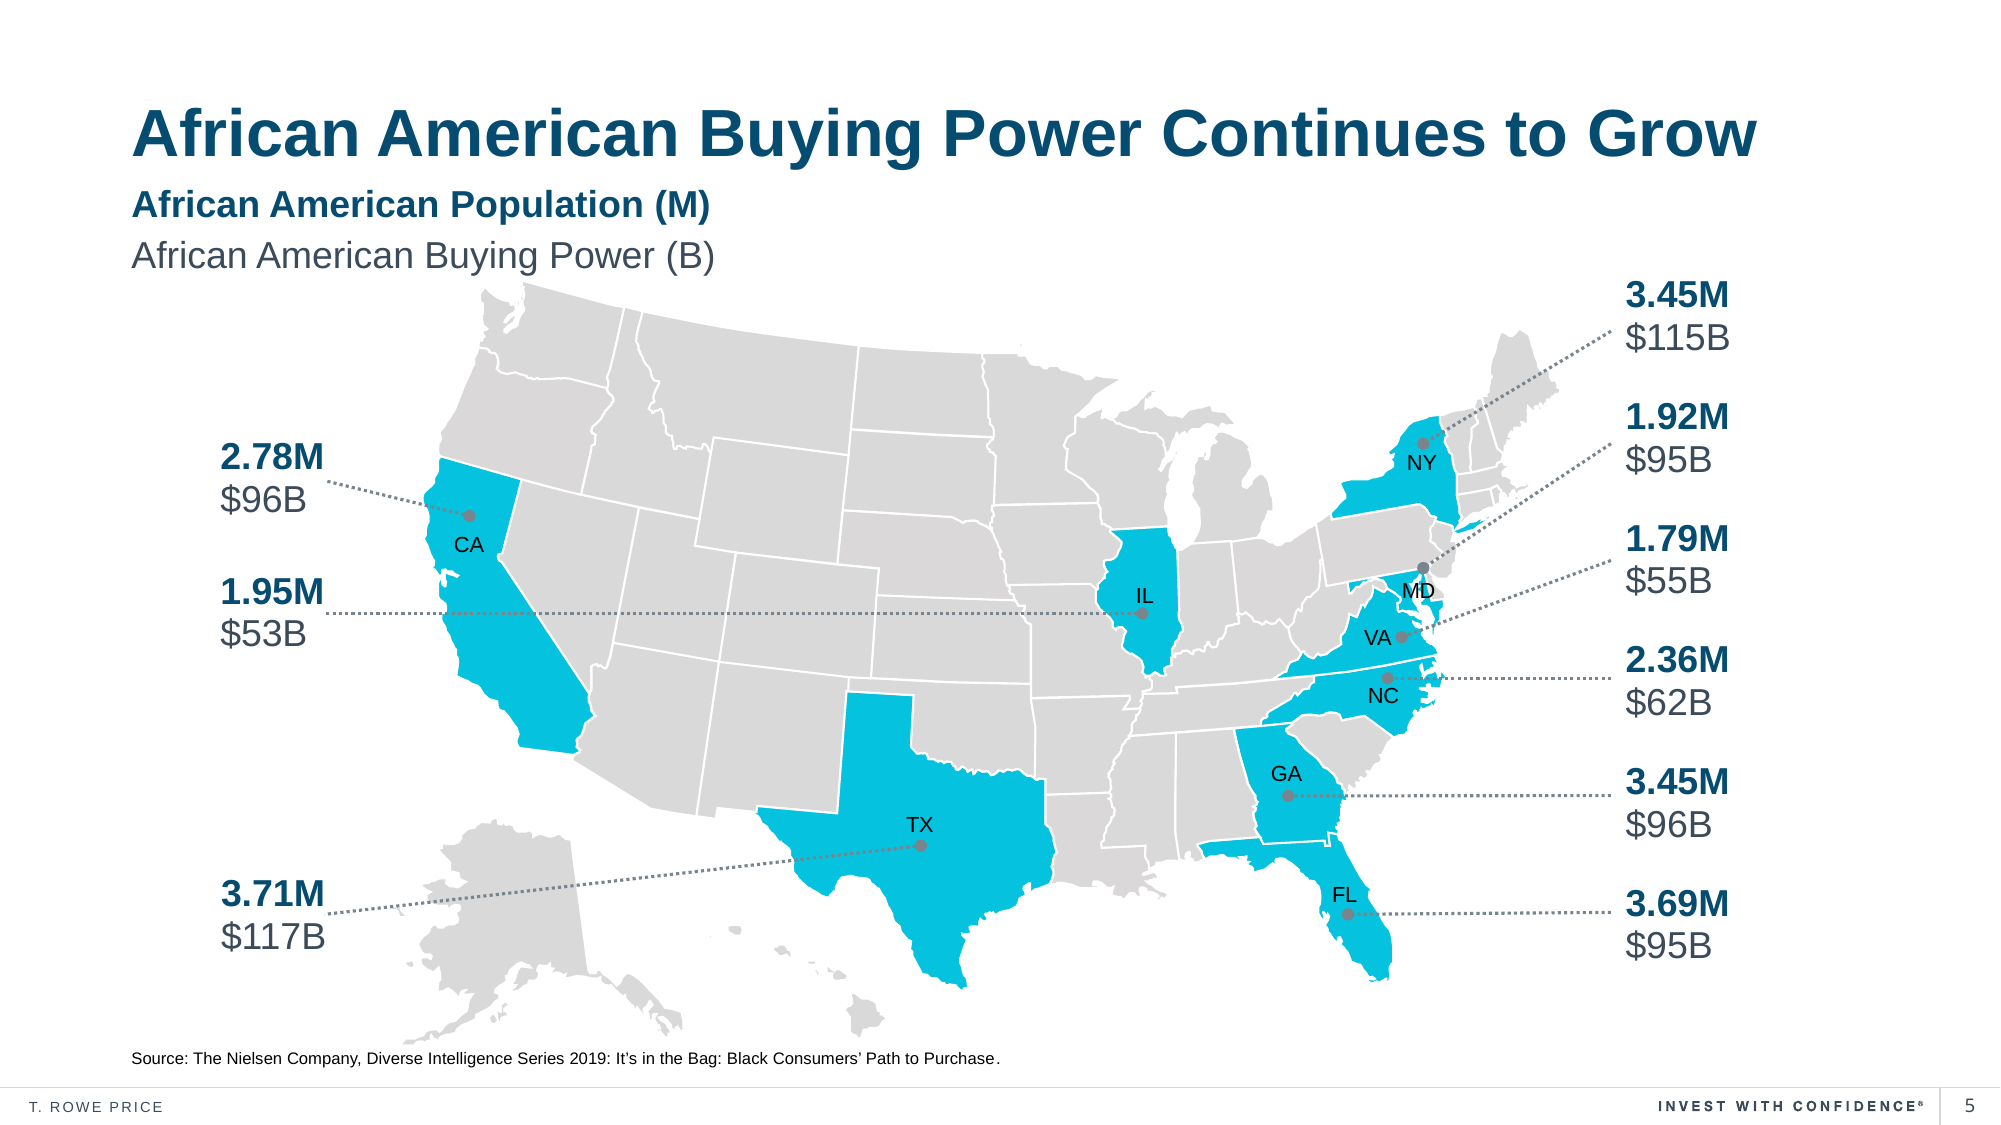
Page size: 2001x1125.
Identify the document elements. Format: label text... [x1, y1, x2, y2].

text_box 1.95M $53B [220, 569, 375, 656]
title African American Buying Power Continues to Grow [131, 48, 1869, 171]
text_box 1.92M $95B [1625, 395, 1780, 481]
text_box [324, 480, 470, 517]
text_box 3.69M $95B [1625, 882, 1780, 968]
text_box 1.79M $55B [1625, 517, 1780, 603]
text_box 3.45M $115B [1625, 273, 1780, 360]
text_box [1422, 444, 1612, 569]
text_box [1422, 330, 1612, 444]
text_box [389, 280, 1561, 1046]
text_box 3.45M $96B [1625, 760, 1780, 846]
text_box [1401, 560, 1612, 637]
text_box African American Population (M) African American Buying Power (B) [131, 180, 764, 277]
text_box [324, 845, 921, 915]
text_box 2.36M $62B [1625, 638, 1780, 725]
text_box 3.71M $117B [221, 872, 375, 959]
text_box 2.78M $96B [220, 435, 375, 521]
list Source: The Nielsen Company, Diverse Intelligence Series 2019: It’s in the Bag: Black Consumers’ Path to Purchase. [131, 993, 1838, 1068]
